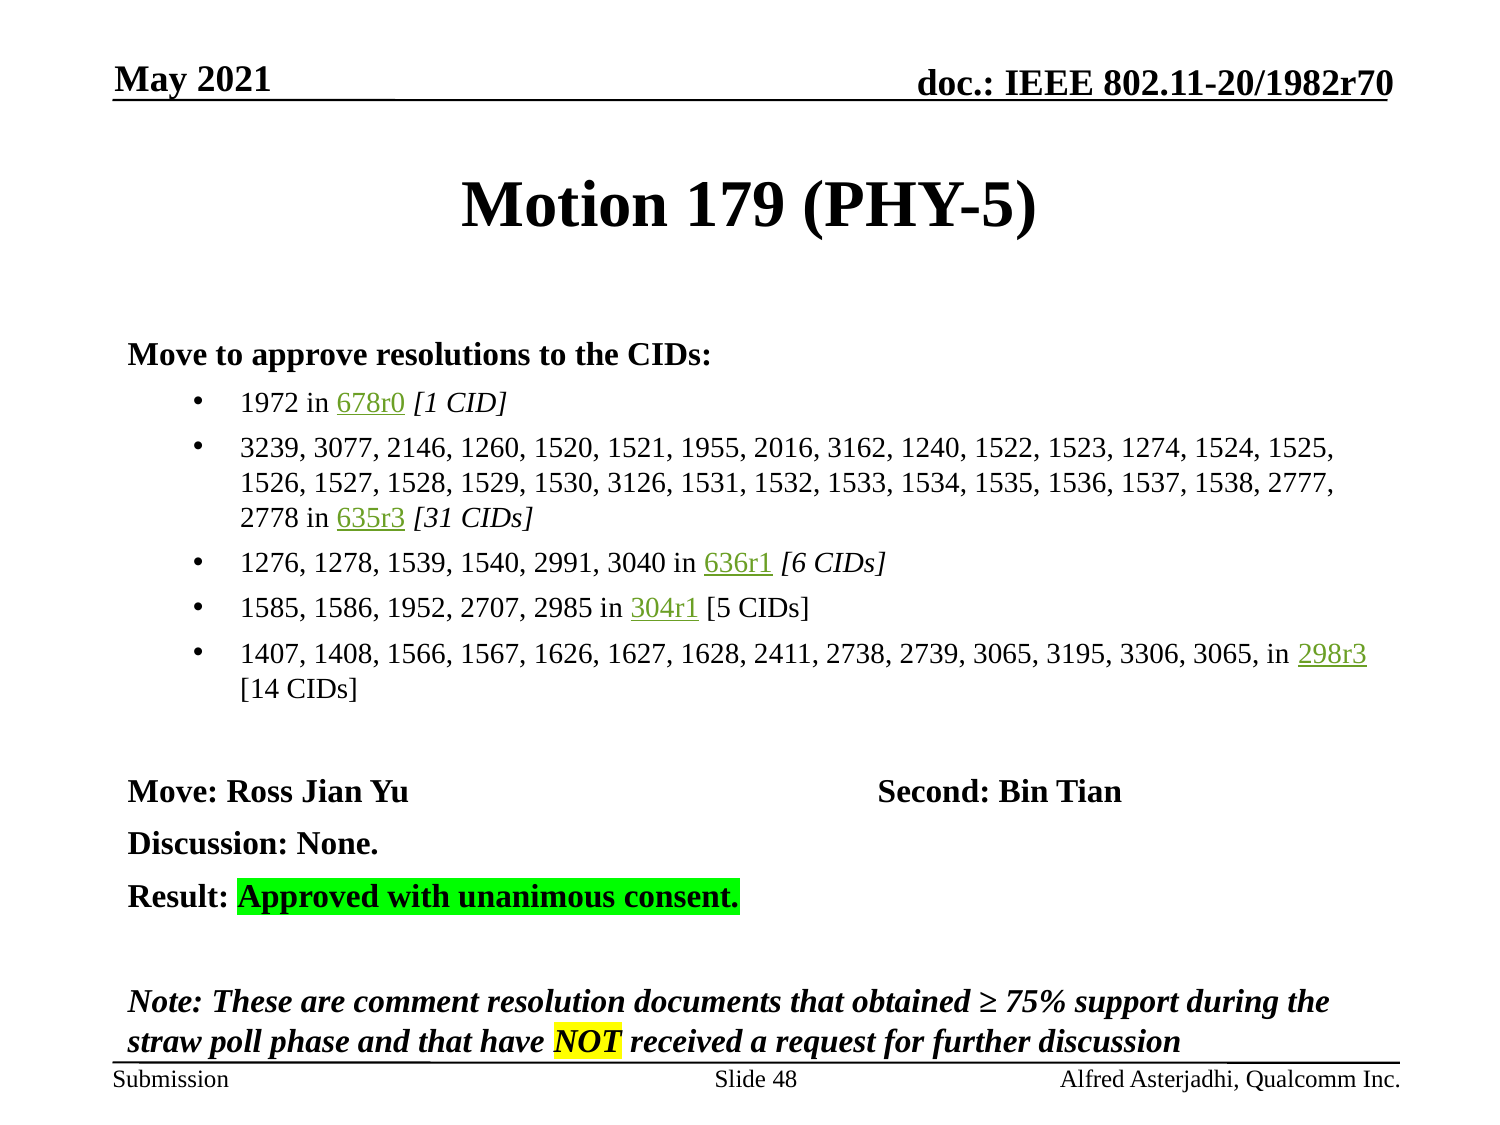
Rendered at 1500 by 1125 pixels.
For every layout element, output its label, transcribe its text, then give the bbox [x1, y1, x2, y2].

slide_number Slide 48 [712, 1061, 800, 1123]
footer Alfred Asterjadhi, Qualcomm Inc. [878, 1061, 1402, 1093]
list Move to approve resolutions to the CIDs: 1972 in 678r0 [1 CID] 3239, 3077, 2146, 1260, 1520, 1521, 1955, 2016, 3162, 1240, 1522, 1523, 1274, 1524, 1525, 1526, 1527, 1528, 1529, 1530, 3126, 1531, 1532, 1533, 1534, 1535, 1536, 1537, 1538, 2777, 2778 in 635r3 [31 CIDs] 1276, 1278, 1539, 1540, 2991, 3040 in 636r1 [6 CIDs] 1585, 1586, 1952, 2707, 2985 in 304r1 [5 CIDs] 1407, 1408, 1566, 1567, 1626, 1627, 1628, 2411, 2738, 2739, 3065, 3195, 3306, 3065, in 298r3 [14 CIDs] Move: Ross Jian Yu Second: Bin Tian Discussion: None. Result: Approved with unanimous consent. Note: These are comment resolution documents that obtained ≥ 75% support during the straw poll phase and that have NOT received a request for further discussion [112, 324, 1388, 1063]
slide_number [114, 54, 423, 100]
title Motion 179 (PHY-5) [112, 112, 1388, 288]
